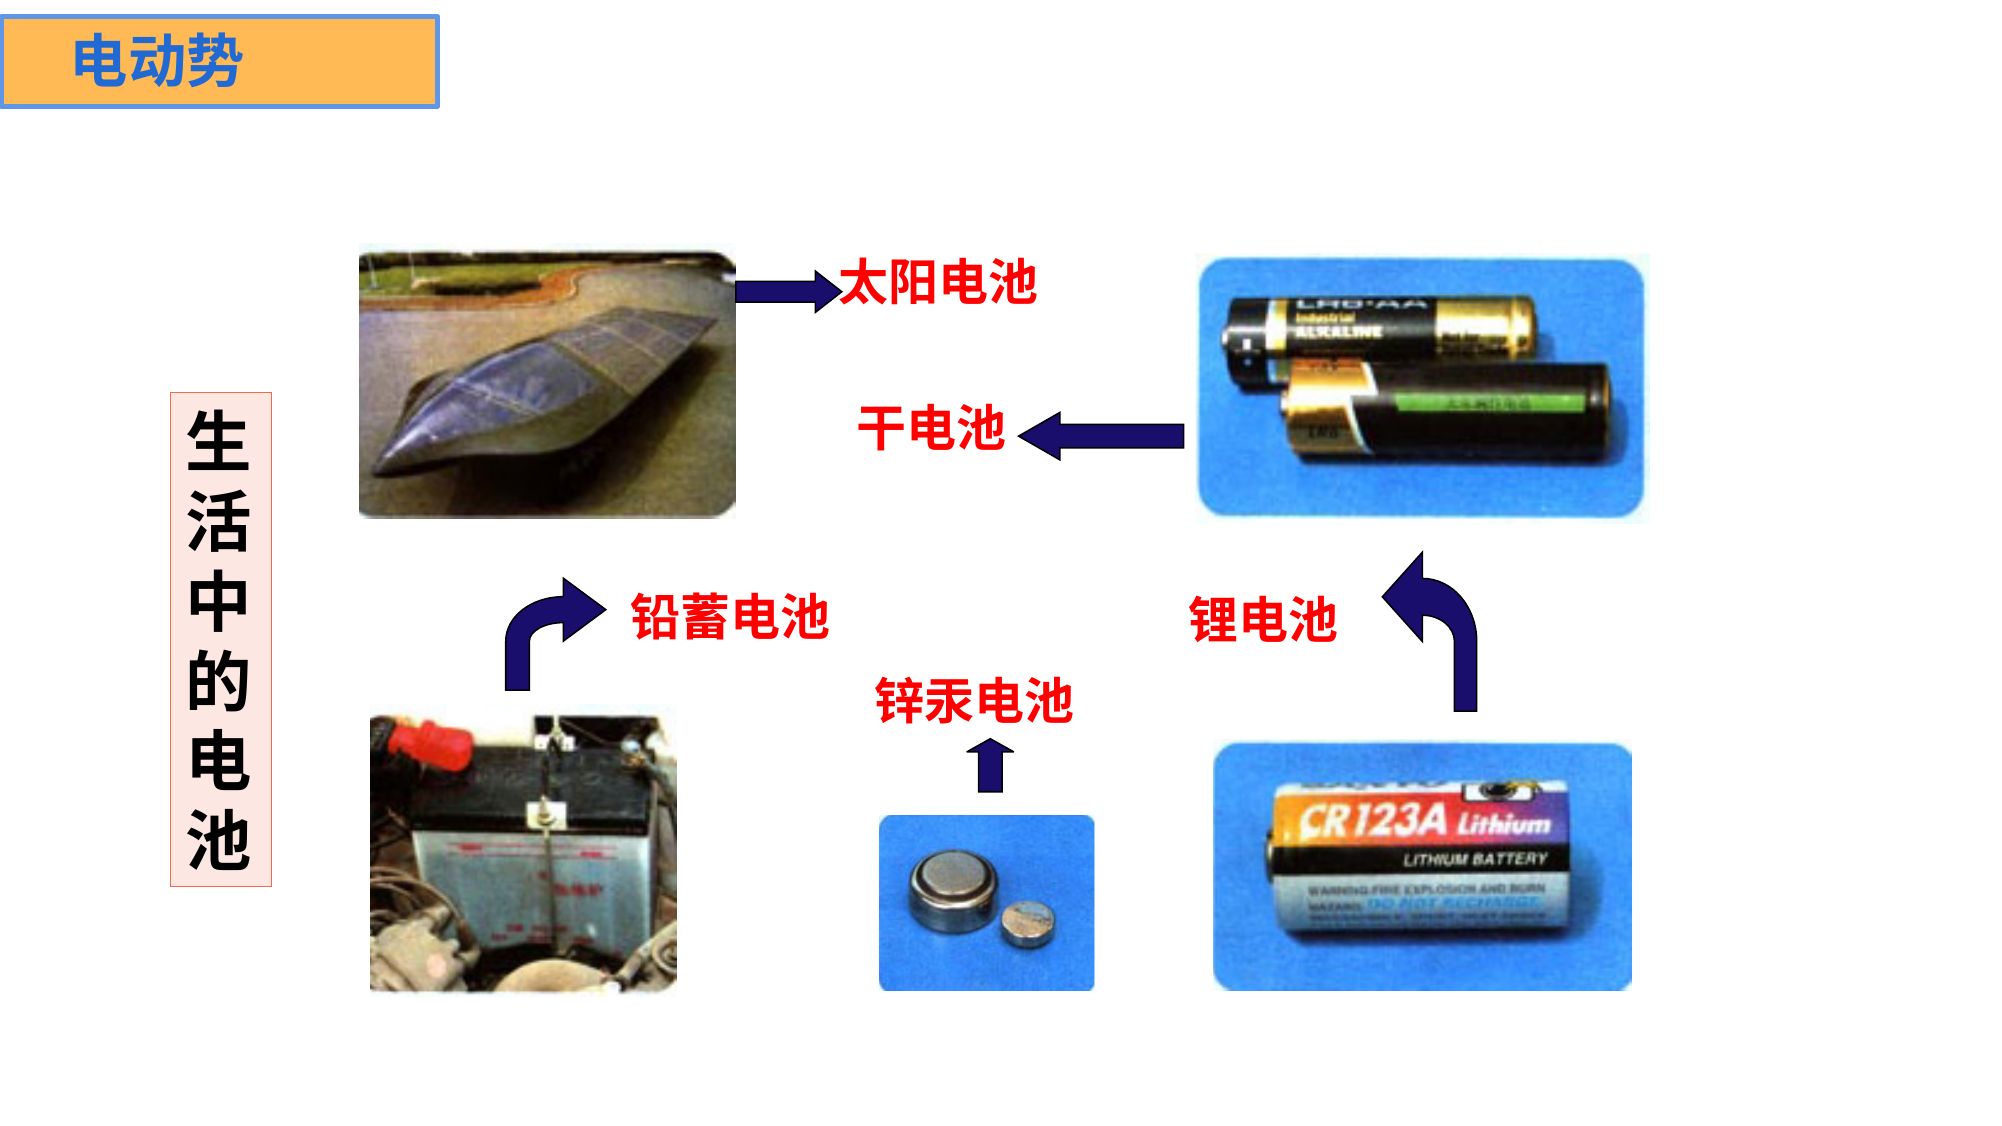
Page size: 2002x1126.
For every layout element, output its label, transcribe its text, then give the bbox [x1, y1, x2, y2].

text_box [841, 388, 1184, 465]
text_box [859, 662, 1102, 792]
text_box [1173, 552, 1477, 712]
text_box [735, 243, 1155, 319]
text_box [370, 704, 677, 997]
text_box 生活中的电池 [170, 392, 272, 887]
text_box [359, 243, 736, 519]
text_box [879, 815, 1101, 991]
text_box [505, 578, 860, 691]
text_box 电动势 [1, 16, 438, 107]
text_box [1213, 739, 1632, 991]
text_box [1195, 253, 1650, 524]
